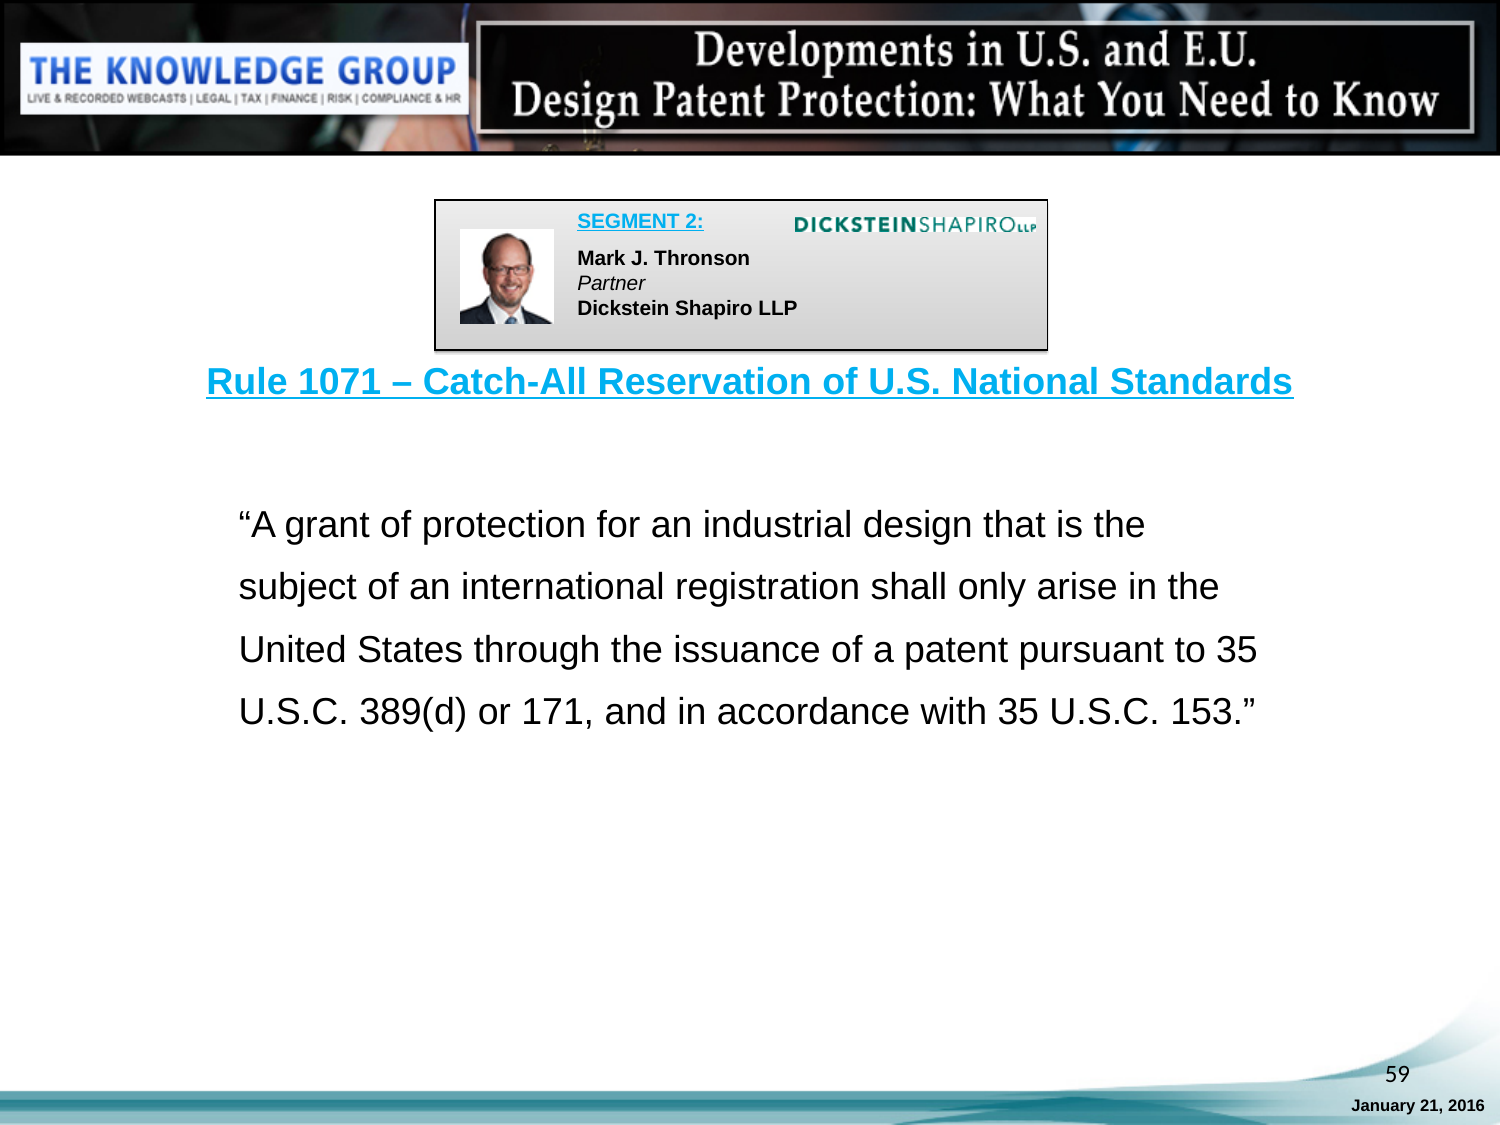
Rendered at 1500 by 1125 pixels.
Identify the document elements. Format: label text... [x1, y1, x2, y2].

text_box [435, 199, 1048, 350]
text_box January 21, 2016 [1099, 1087, 1500, 1123]
picture [0, 410, 1500, 1125]
text_box “A grant of protection for an industrial design that is the subject of an international registration shall only arise in the United States through the issuance of a patent pursuant to 35 U.S.C. 389(d) or 171, and in accordance with 35 U.S.C. 153.” [223, 474, 1281, 740]
text_box Rule 1071 – Catch-All Reservation of U.S. National Standards [0, 349, 1500, 410]
picture [0, 0, 1500, 349]
text_box 59 [1074, 1042, 1425, 1103]
